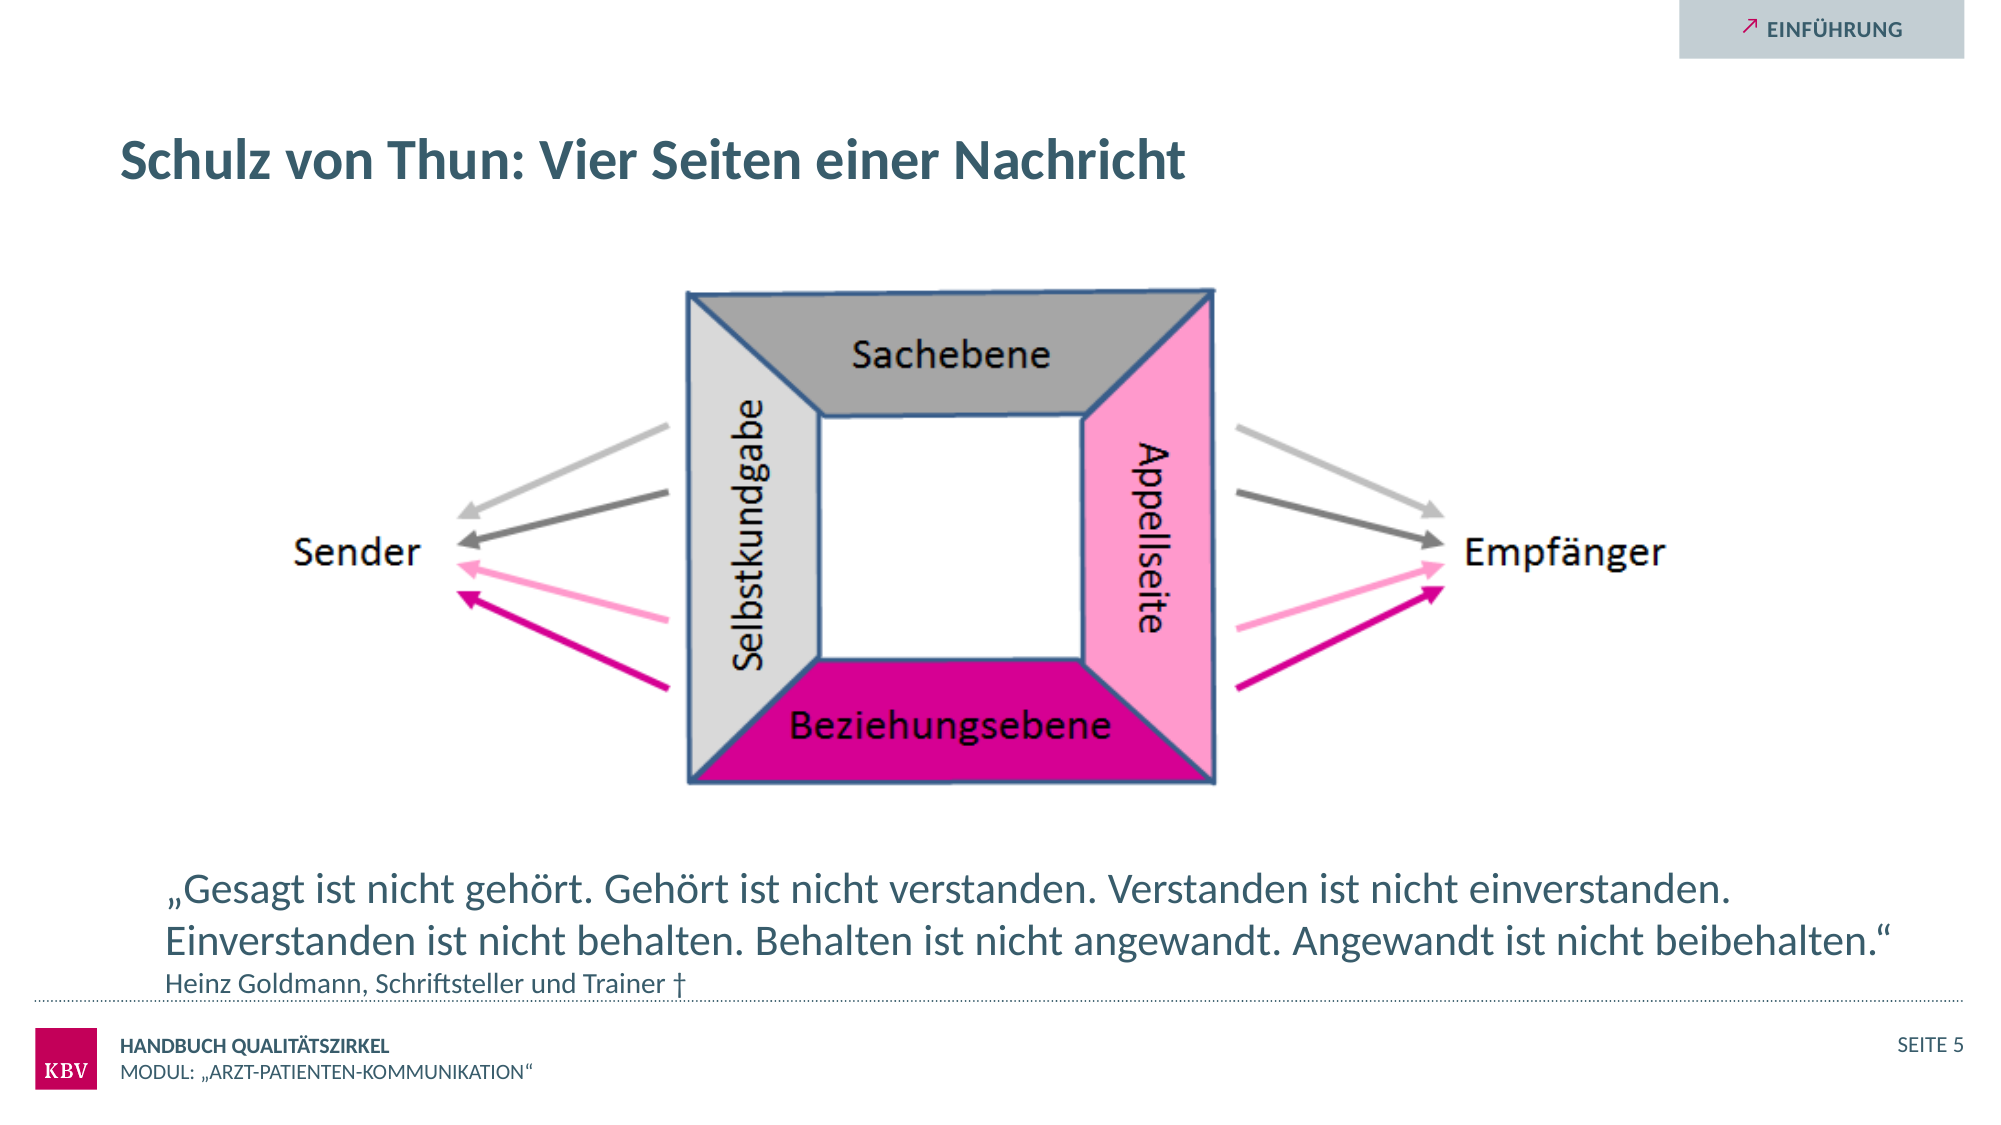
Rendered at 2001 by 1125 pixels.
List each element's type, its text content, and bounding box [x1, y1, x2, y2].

footer Handbuch Qualitätszirkel [120, 1030, 1668, 1057]
title Schulz von Thun: Vier Seiten einer Nachricht [120, 129, 1880, 201]
text_box „Gesagt ist nicht gehört. Gehört ist nicht verstanden. Verstanden ist nicht einverstanden. Einverstanden ist nicht behalten. Behalten ist nicht angewandt. Angewandt ist nicht beibehalten.“ Heinz Goldmann, Schriftsteller und Trainer † [150, 852, 1924, 1007]
slide_number Seite 5 [1787, 1030, 1965, 1057]
picture [284, 259, 1689, 815]
list Einführung [1679, 0, 1965, 59]
slide_number Modul: „Arzt-Patienten-Kommunikation“ [120, 1057, 1668, 1084]
